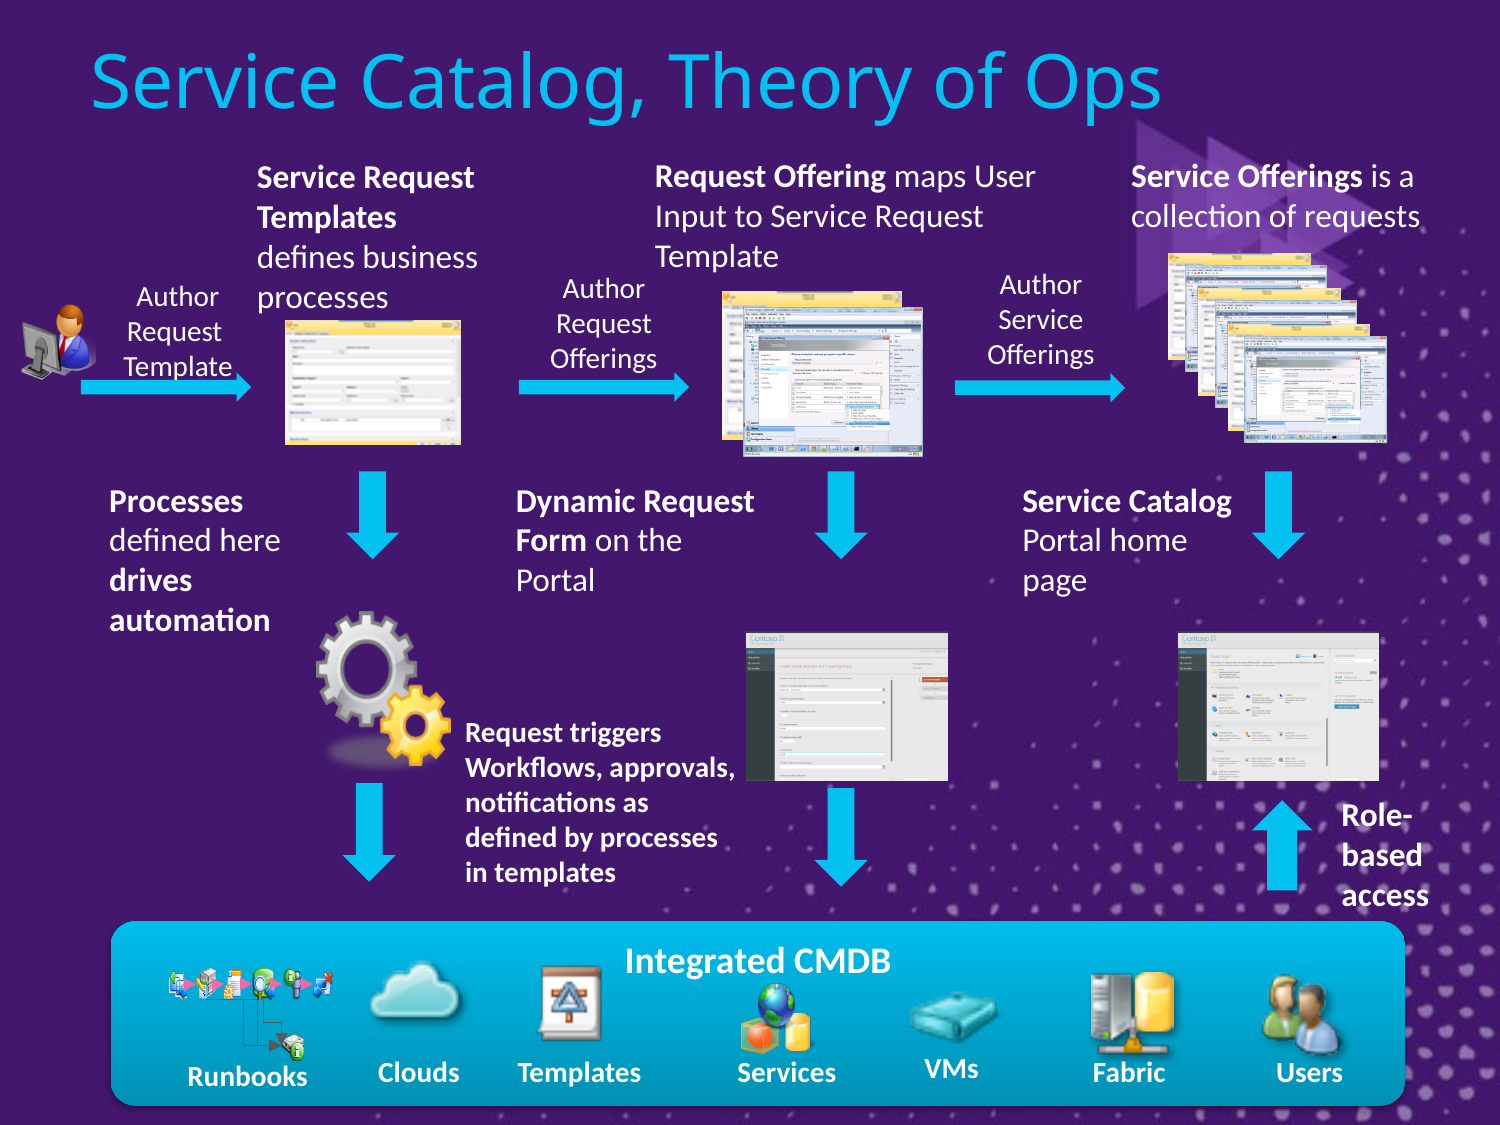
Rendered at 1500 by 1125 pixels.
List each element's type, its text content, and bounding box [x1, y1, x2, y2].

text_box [110, 785, 1495, 1107]
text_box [94, 471, 456, 773]
title Service Catalog, Theory of Ops [75, 0, 1425, 146]
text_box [932, 146, 1477, 443]
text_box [495, 146, 1078, 457]
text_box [20, 147, 492, 445]
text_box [1007, 471, 1379, 782]
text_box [500, 471, 948, 782]
picture [0, 0, 1500, 1125]
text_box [342, 706, 869, 922]
